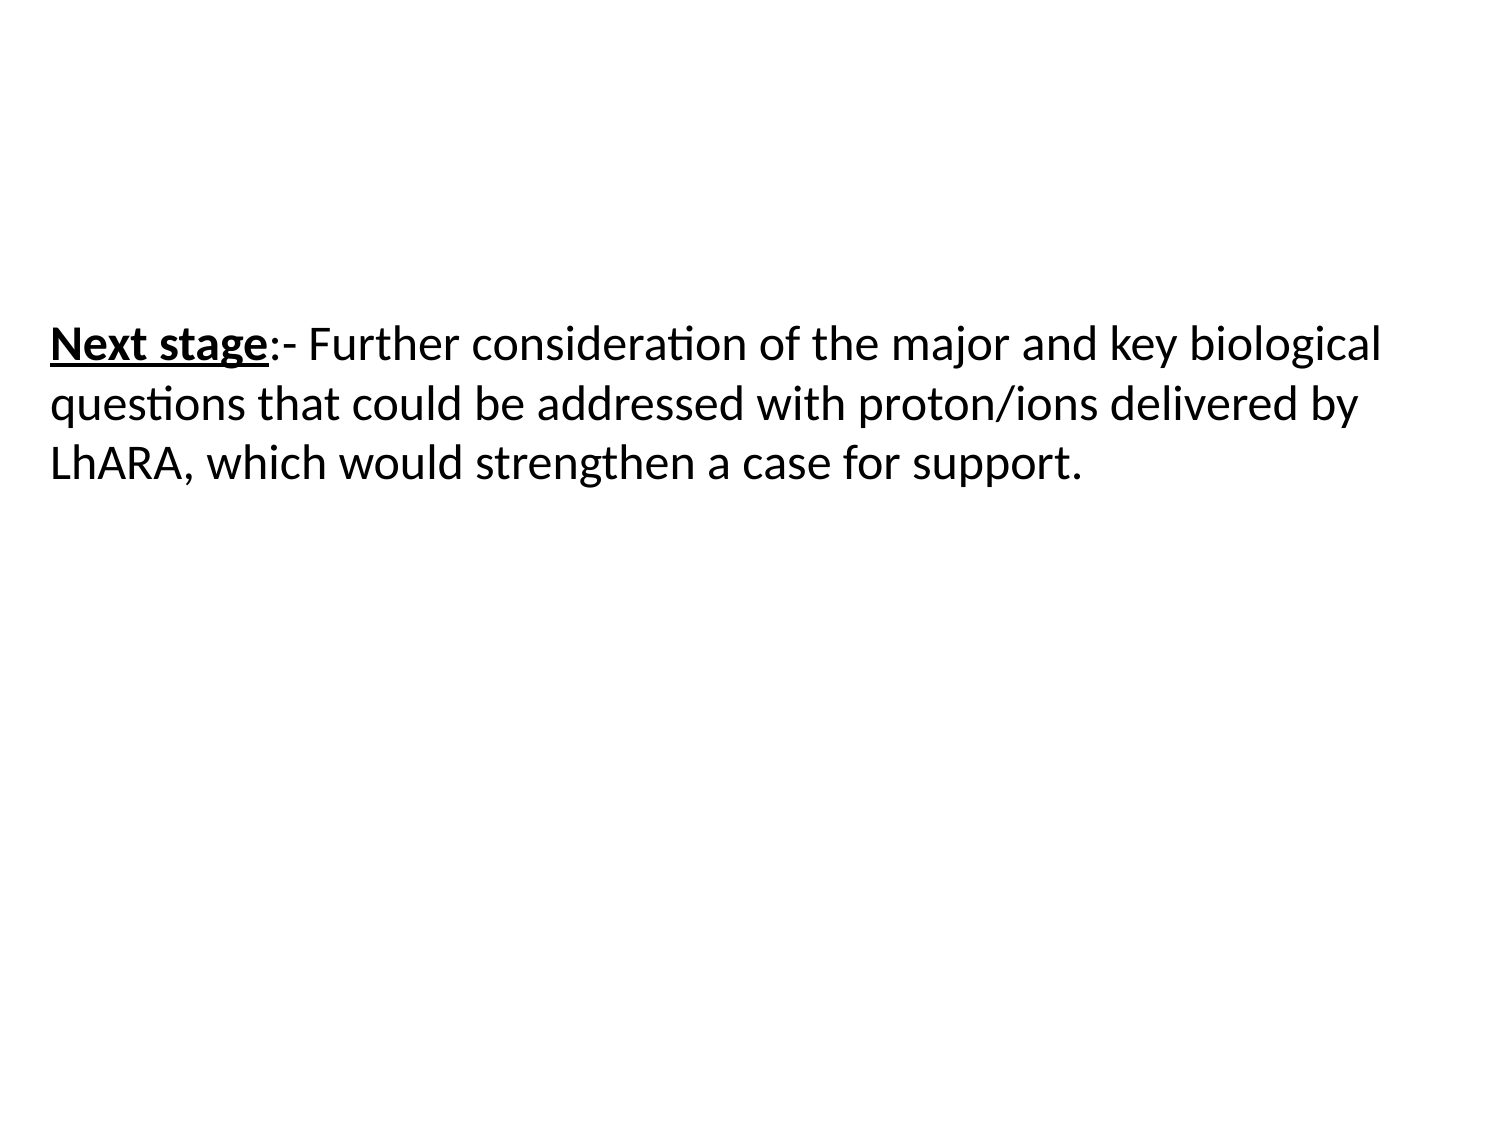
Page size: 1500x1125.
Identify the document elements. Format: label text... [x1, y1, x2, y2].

text_box Next stage:- Further consideration of the major and key biological questions that could be addressed with proton/ions delivered by LhARA, which would strengthen a case for support. [35, 302, 1495, 527]
